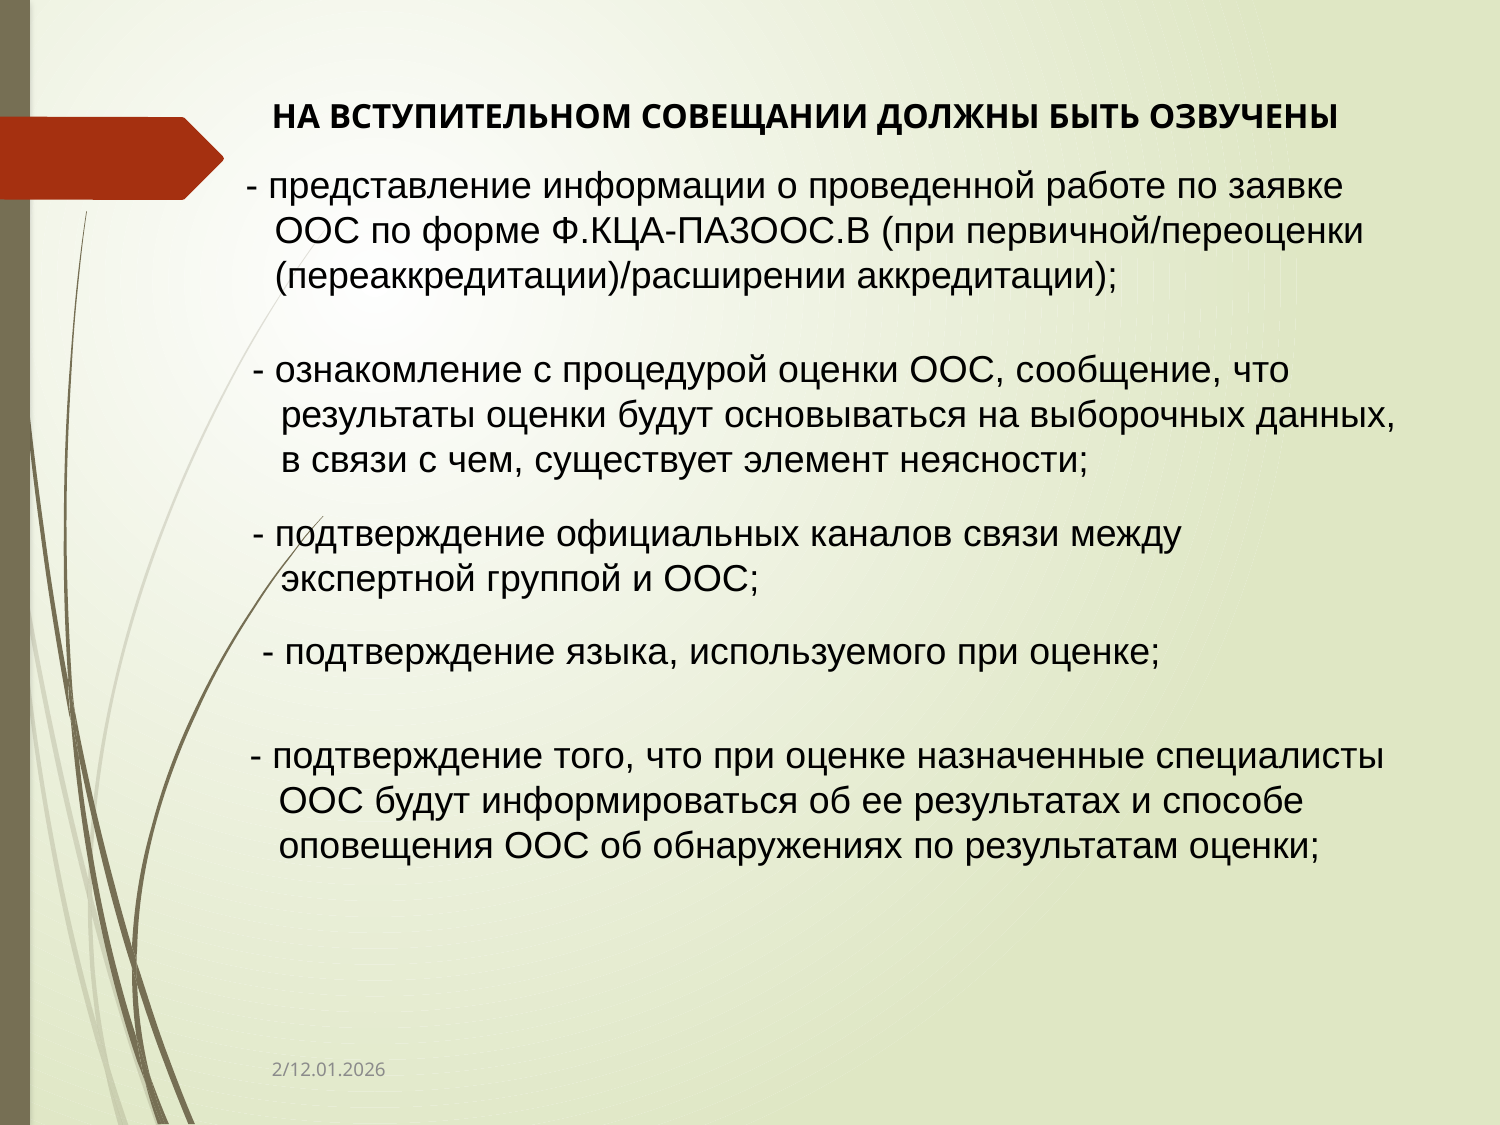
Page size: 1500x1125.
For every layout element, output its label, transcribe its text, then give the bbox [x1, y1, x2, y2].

text_box - подтверждение того, что при оценке назначенные специалисты ООС будут информироваться об ее результатах и способе оповещения ООС об обнаружениях по результатам оценки; [234, 723, 1464, 874]
text_box НА ВСТУПИТЕЛЬНОМ СОВЕЩАНИИ ДОЛЖНЫ БЫТЬ ОЗВУЧЕНЫ [256, 87, 1442, 153]
text_box - ознакомление с процедурой оценки ООС, сообщение, что результаты оценки будут основываться на выборочных данных, в связи с чем, существует элемент неясности; [237, 337, 1436, 488]
text_box - представление информации о проведенной работе по заявке ООС по форме Ф.КЦА-ПА3ООС.В (при первичной/переоценки (переаккредитации)/расширении аккредитации); [230, 153, 1442, 304]
text_box - подтверждение официальных каналов связи между экспертной группой и ООС; [237, 501, 1391, 606]
footer 2/12.01.2026 [256, 1038, 1195, 1099]
text_box - подтверждение языка, используемого при оценке; [247, 619, 1381, 680]
